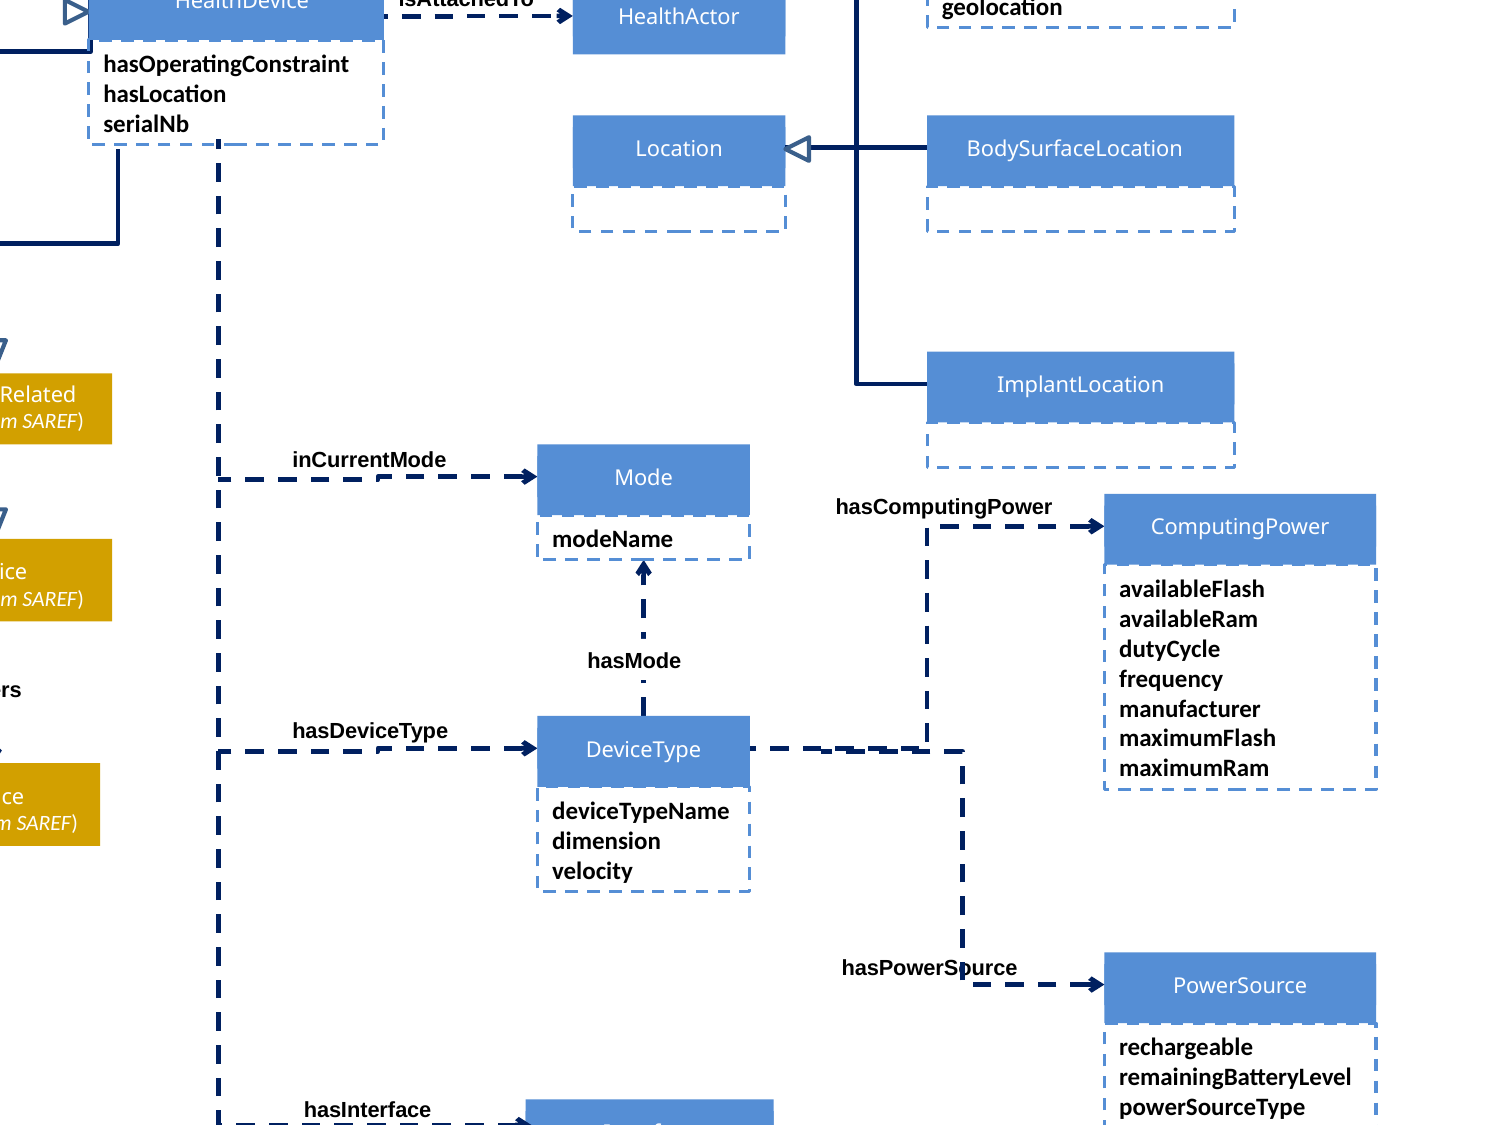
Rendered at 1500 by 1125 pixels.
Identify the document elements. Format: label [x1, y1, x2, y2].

text_box [0, 0, 1377, 1125]
